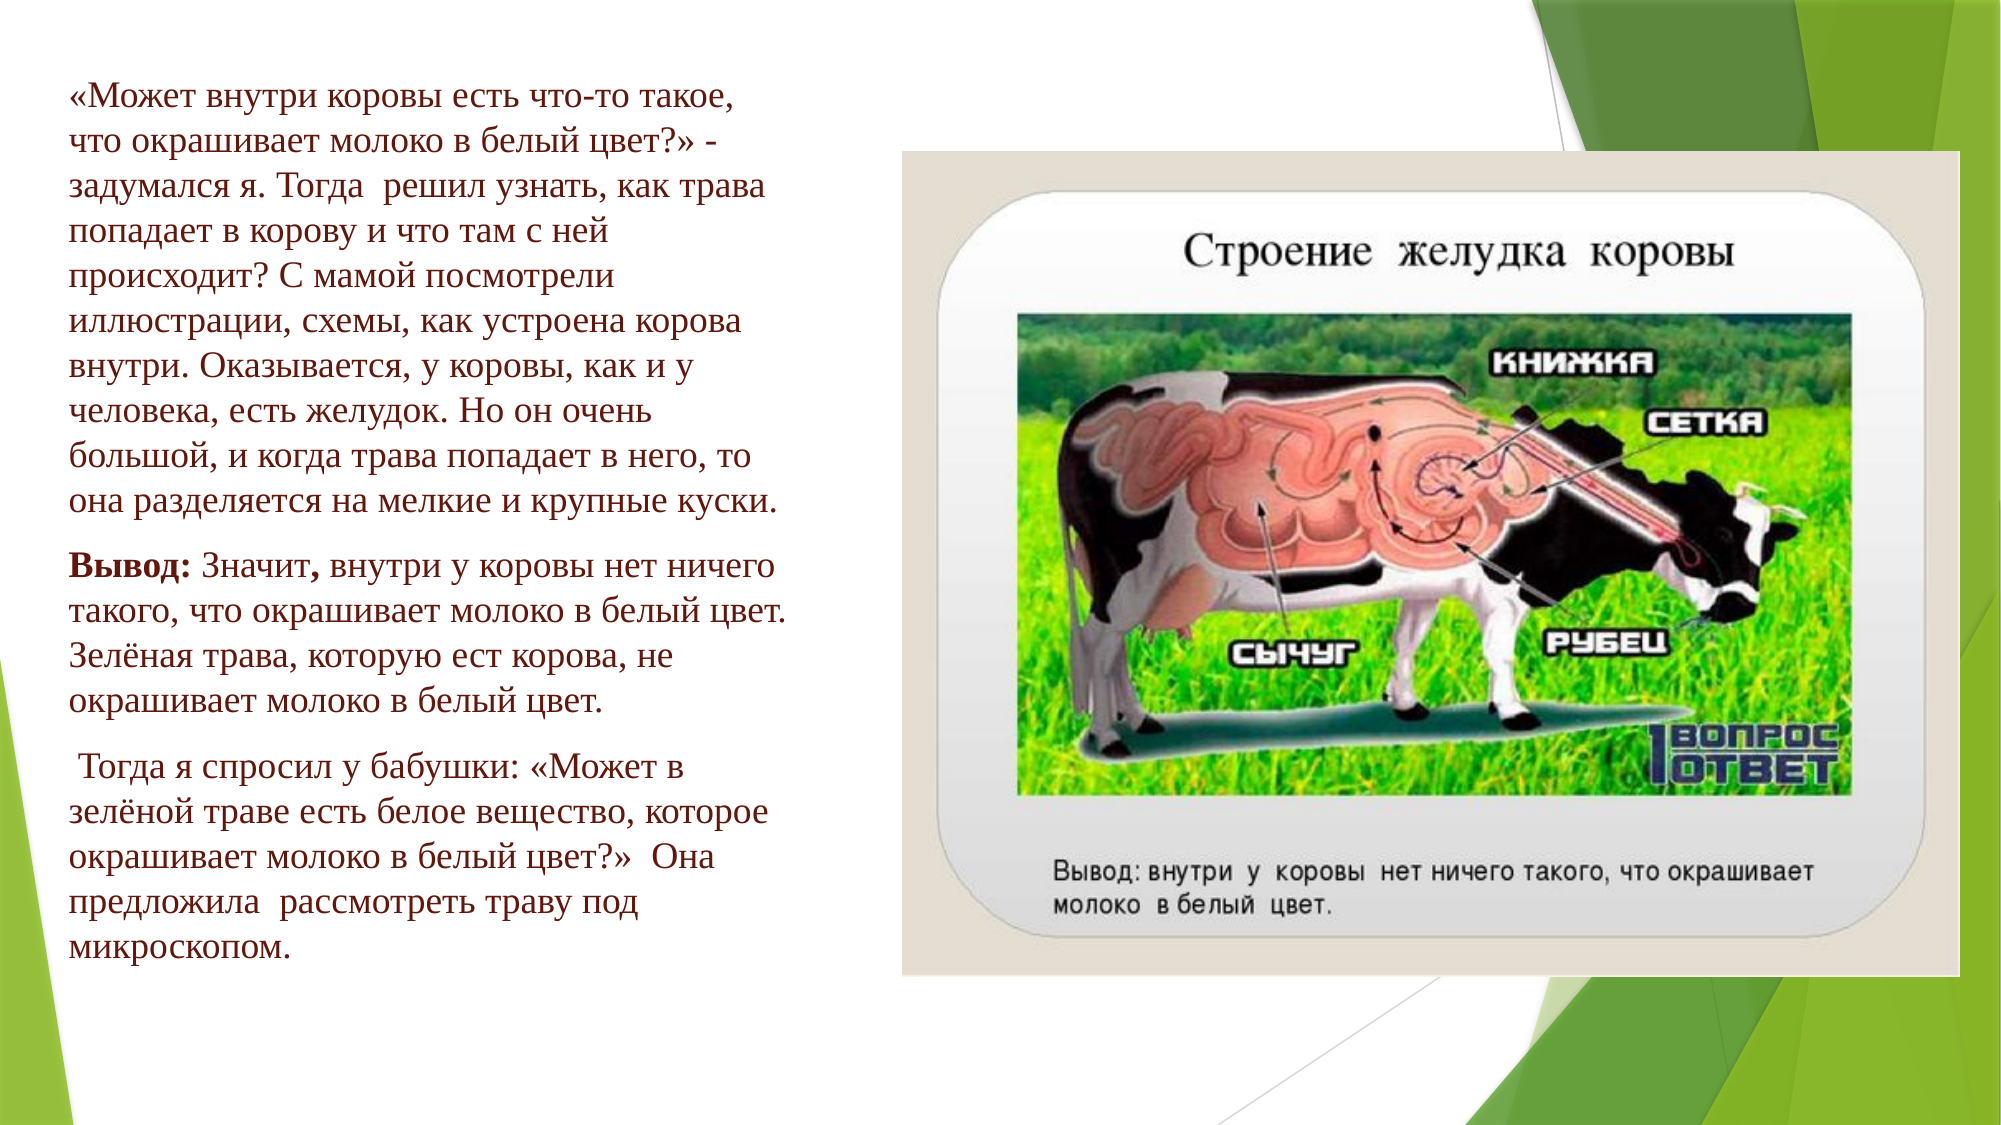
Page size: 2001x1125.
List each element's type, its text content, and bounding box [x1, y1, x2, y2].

list «Может внутри коровы есть что-то такое, что окрашивает молоко в белый цвет?» - задумался я. Тогда решил узнать, как трава попадает в корову и что там с ней происходит? С мамой посмотрели иллюстрации, схемы, как устроена корова внутри. Оказывается, у коровы, как и у человека, есть желудок. Но он очень большой, и когда трава попадает в него, то она разделяется на мелкие и крупные куски. Вывод: Значит, внутри у коровы нет ничего такого, что окрашивает молоко в белый цвет. Зелёная трава, которую ест корова, не окрашивает молоко в белый цвет. Тогда я спросил у бабушки: «Может в зелёной траве есть белое вещество, которое окрашивает молоко в белый цвет?» Она предложила рассмотреть траву под микроскопом. [53, 62, 804, 1015]
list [902, 150, 1960, 977]
